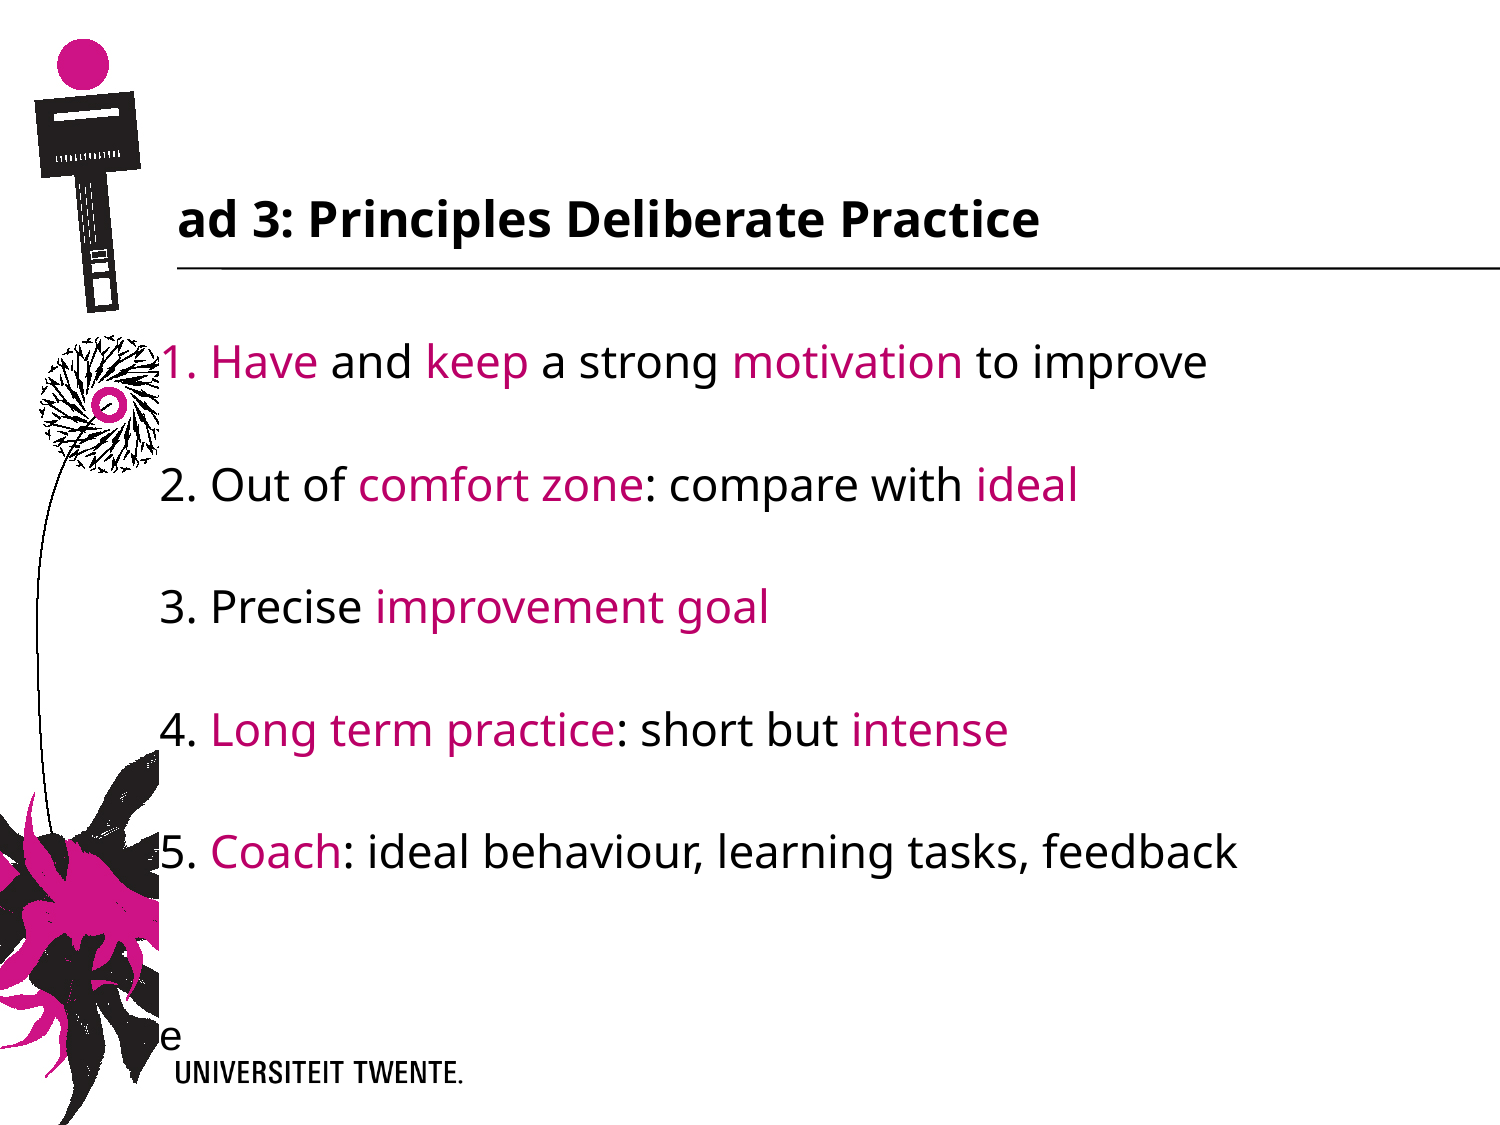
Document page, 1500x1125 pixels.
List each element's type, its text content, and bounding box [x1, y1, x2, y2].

list 1. Have and keep a strong motivation to improve 2. Out of comfort zone: compare with ideal 3. Precise improvement goal 4. Long term practice: short but intense 5. Coach: ideal behaviour, learning tasks, feedback e [162, 267, 1440, 921]
title ad 3: Principles Deliberate Practice [177, 59, 1458, 248]
picture [0, 0, 482, 1125]
